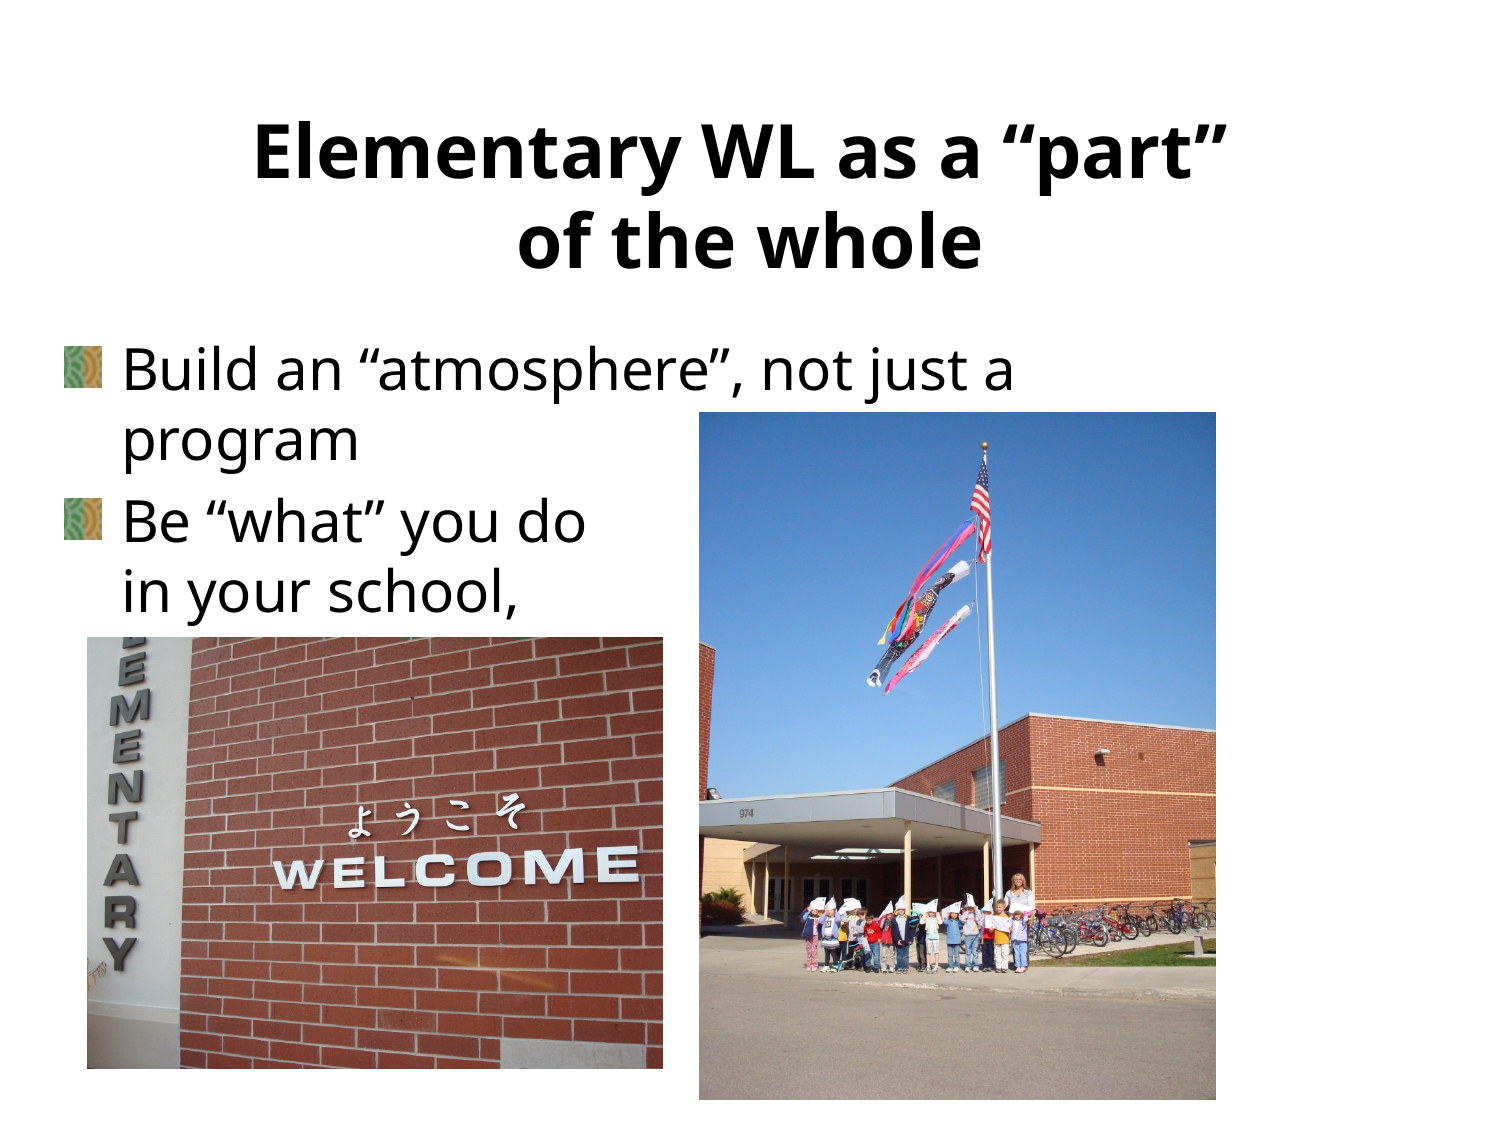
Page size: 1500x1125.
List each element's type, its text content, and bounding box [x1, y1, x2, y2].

picture [64, 498, 102, 540]
text_box Build an “atmosphere”, not just a program Be “what” you do in your school, your district, etc. [49, 324, 1262, 1088]
picture [64, 346, 102, 388]
picture [87, 637, 663, 1069]
picture [699, 412, 1216, 1101]
title Elementary WL as a “part” of the whole [112, 99, 1388, 288]
